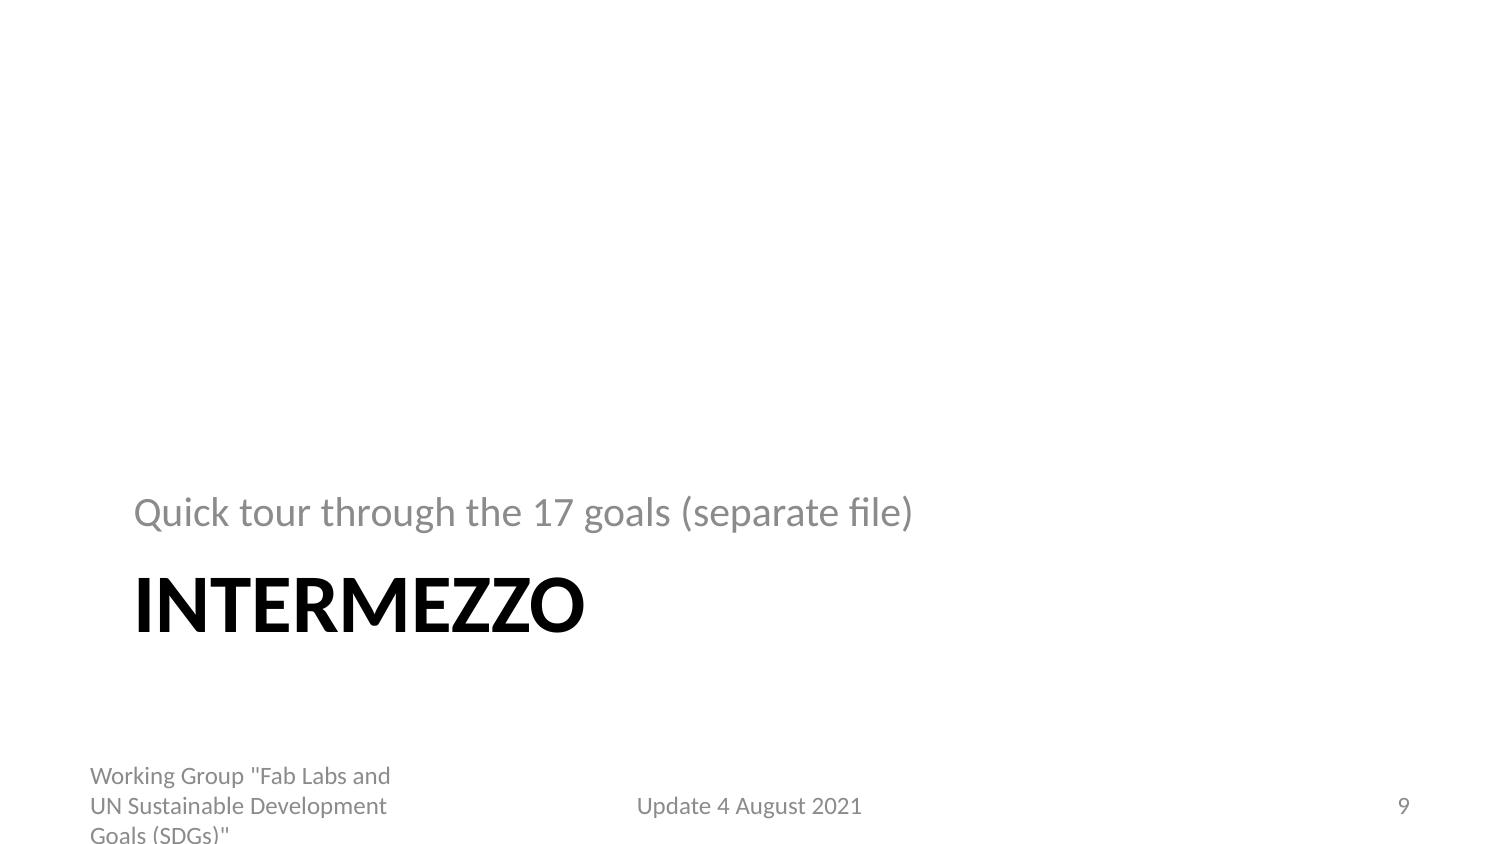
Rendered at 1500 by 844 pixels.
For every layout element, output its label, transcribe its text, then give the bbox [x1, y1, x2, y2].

footer Update 4 August 2021 [512, 782, 988, 827]
slide_number 9 [1074, 782, 1425, 827]
list Quick tour through the 17 goals (separate file) [118, 357, 1394, 543]
slide_number Working Group "Fab Labs and UN Sustainable Development Goals (SDGs)" [75, 782, 425, 827]
title Intermezzo [118, 543, 1394, 710]
